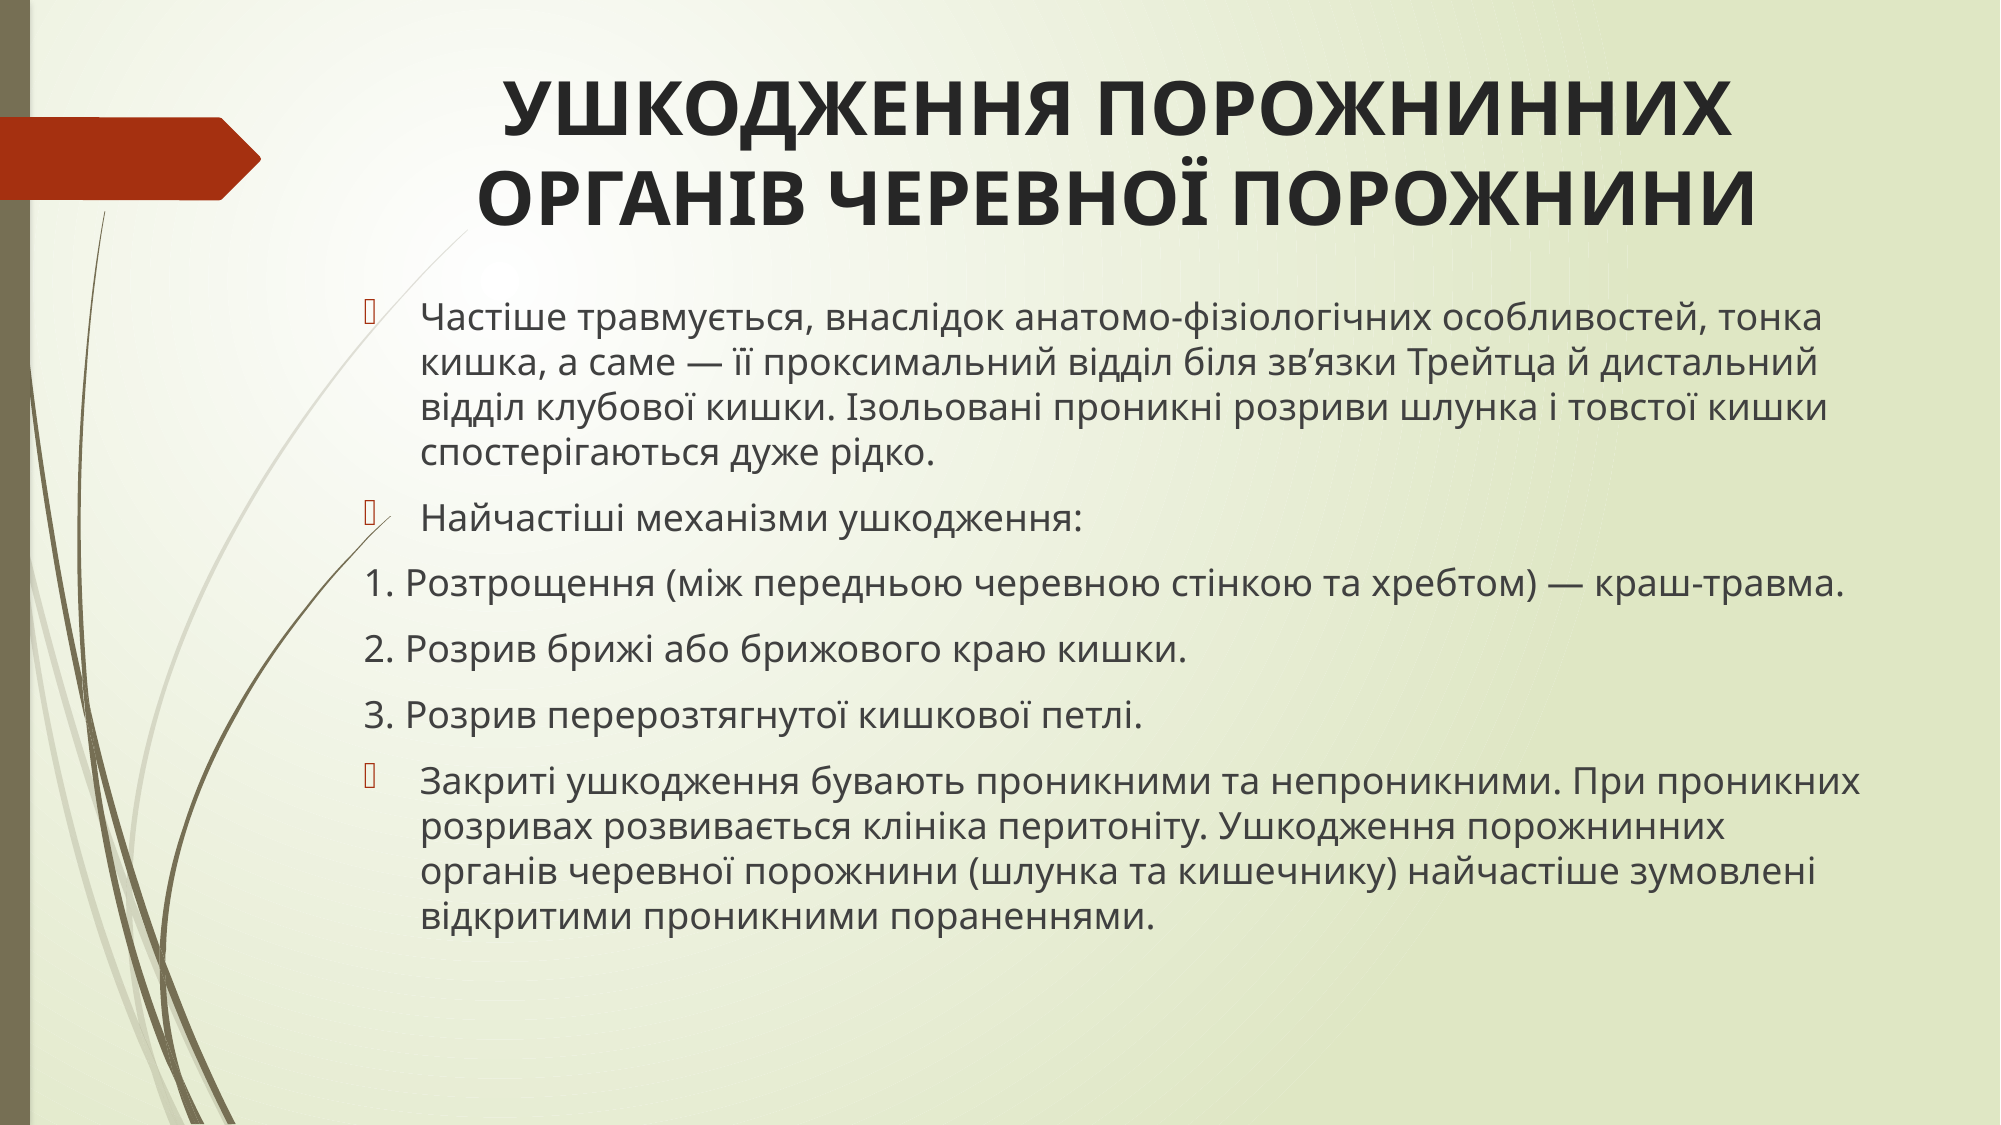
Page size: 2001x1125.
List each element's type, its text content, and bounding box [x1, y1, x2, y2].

list Частіше травмується, внаслідок анатомо-фізіологічних особливостей, тонка кишка, а саме — її проксимальний відділ біля зв’язки Трейтца й дистальний відділ клубової кишки. Ізольовані проникні розриви шлунка і товстої кишки спостерігаються дуже рідко. Найчастіші механізми ушкодження: 1. Розтрощення (між передньою черевною стінкою та хребтом) — краш-травма. 2. Розрив брижі або брижового краю кишки. 3. Розрив перерозтягнутої кишкової петлі. Закриті ушкодження бувають проникними та непроникними. При проникних розривах розвивається клініка перитоніту. Ушкодження порожнинних органів черевної порожнини (шлунка та кишечнику) найчастіше зумовлені відкритими проникними пораненнями. [348, 285, 1888, 1057]
title УШКОДЖЕННЯ ПОРОЖНИННИХ ОРГАНІВ ЧЕРЕВНОЇ ПОРОЖНИНИ [348, 52, 1888, 258]
